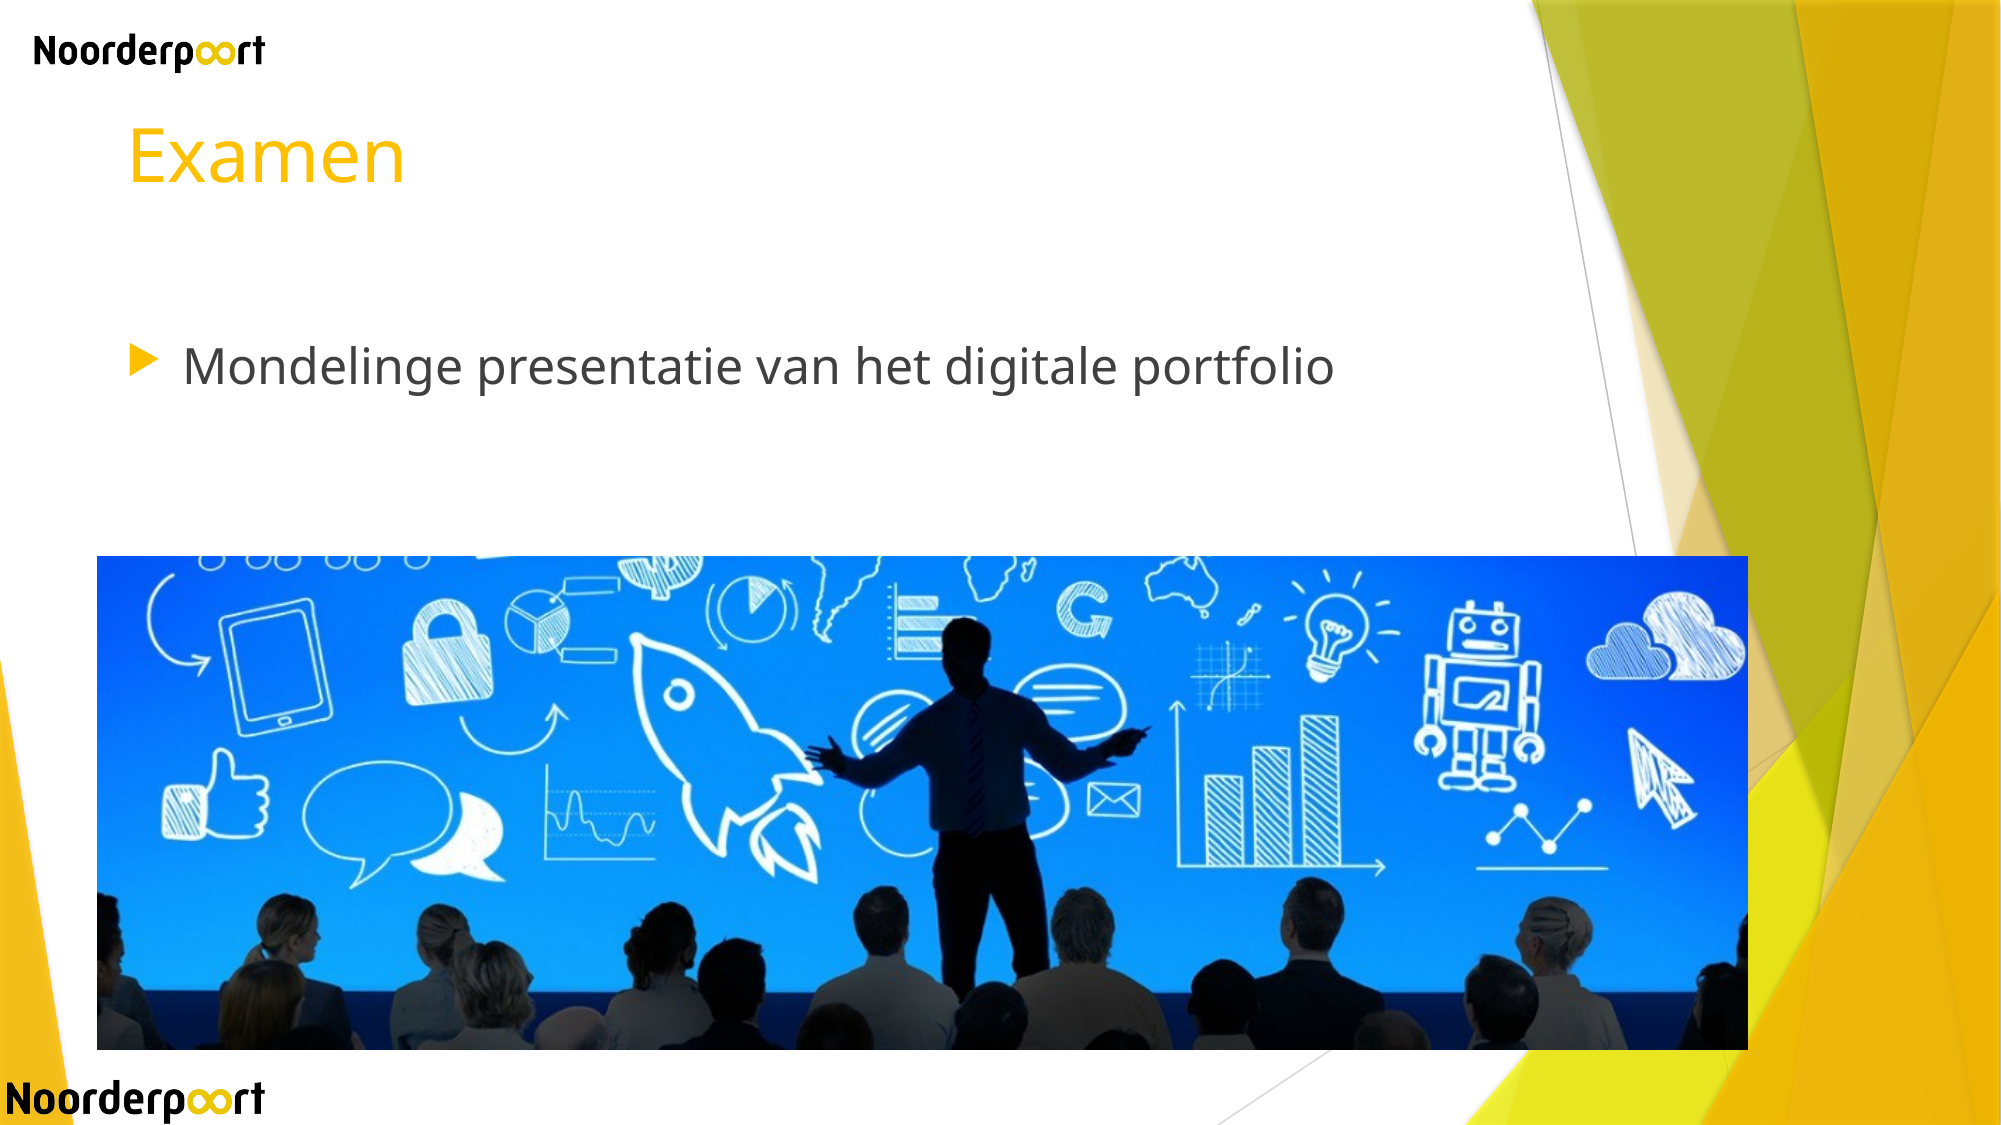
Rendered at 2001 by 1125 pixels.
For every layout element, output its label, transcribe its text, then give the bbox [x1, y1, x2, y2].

picture [96, 555, 1748, 1051]
list Mondelinge presentatie van het digitale portfolio [111, 327, 1522, 555]
picture [4, 1077, 267, 1125]
title Examen [111, 99, 1522, 317]
picture [33, 32, 267, 75]
